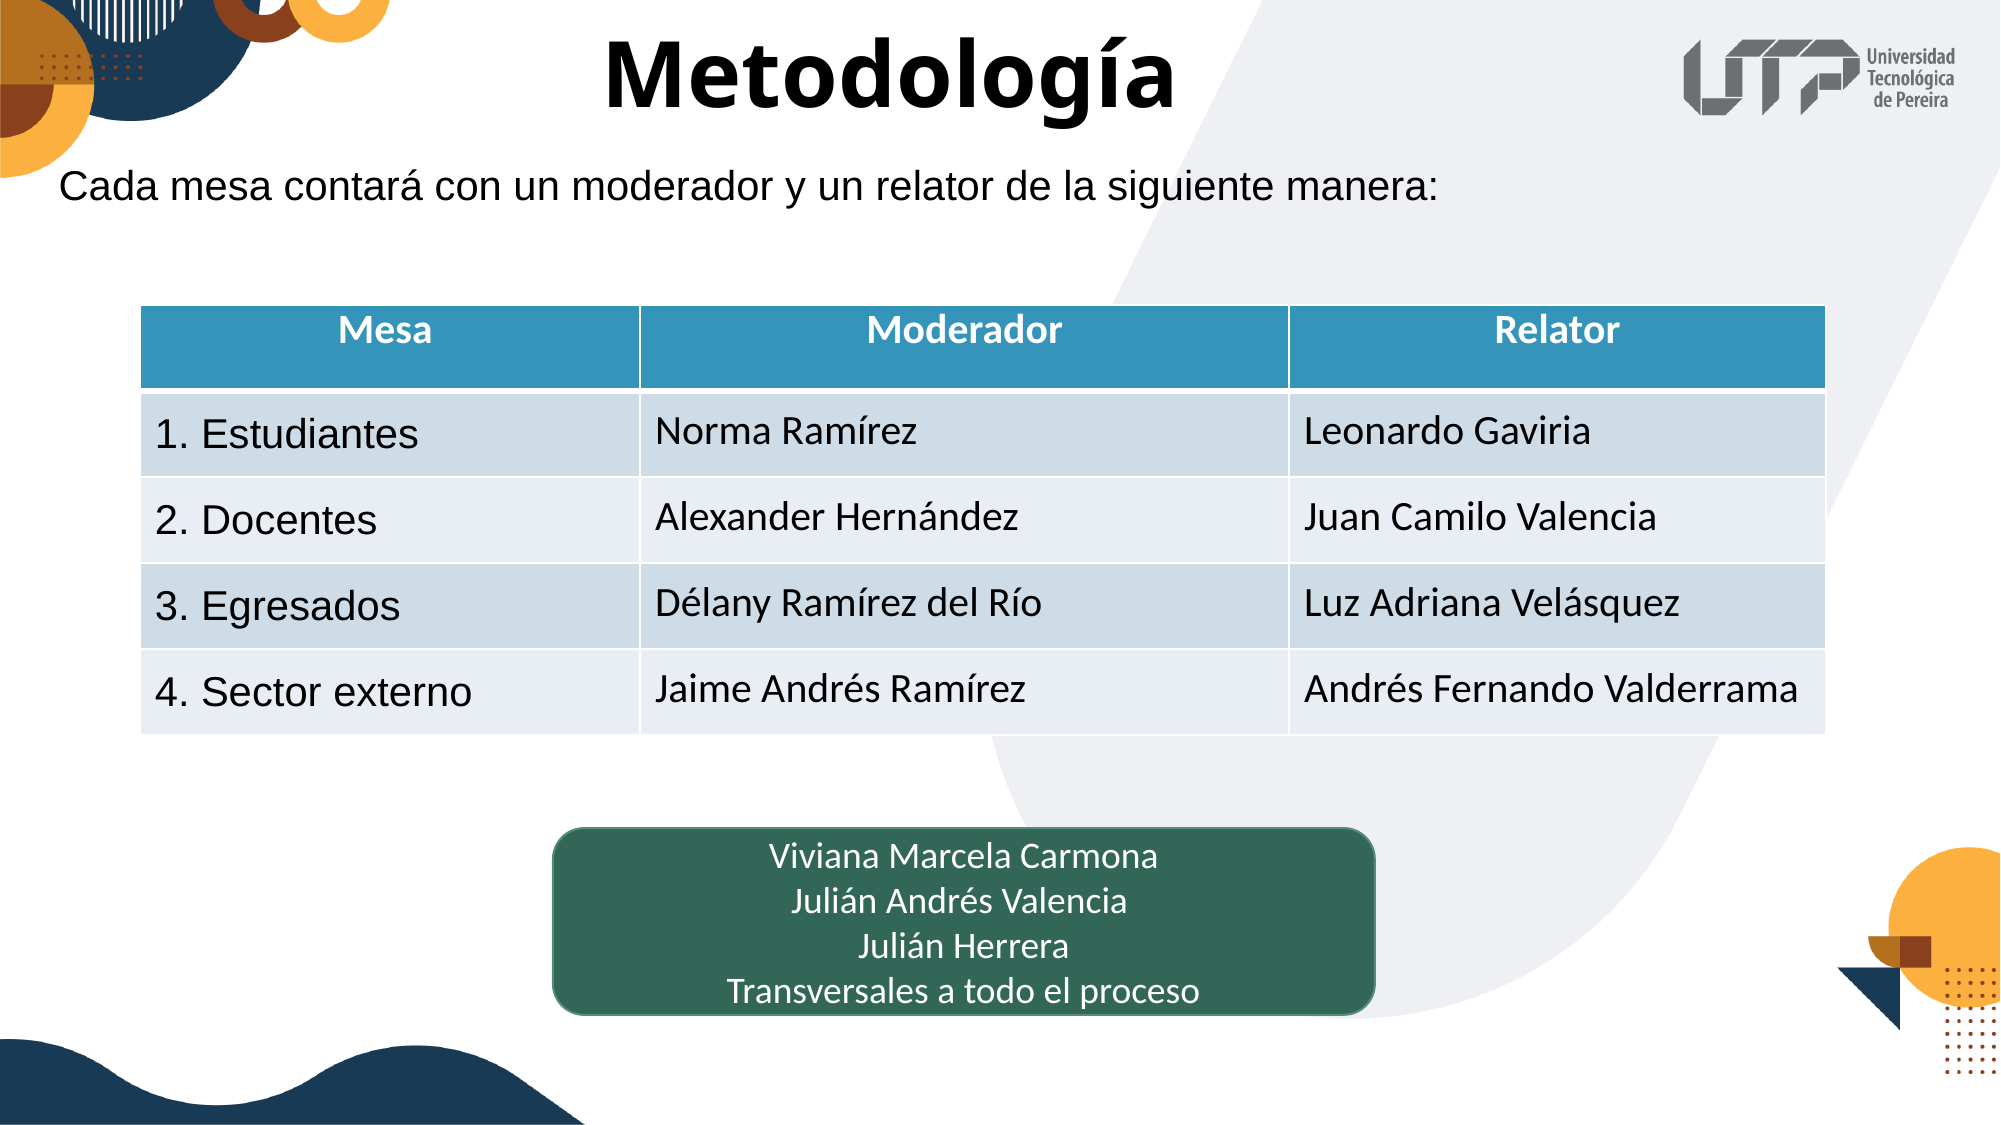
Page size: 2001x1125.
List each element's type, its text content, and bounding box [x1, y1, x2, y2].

table_header Mesa [141, 306, 639, 388]
table_cell 3. Egresados [141, 564, 639, 648]
table_cell Délany Ramírez del Río [641, 564, 1288, 648]
table_cell Juan Camilo Valencia [1290, 478, 1825, 562]
text_box Viviana Marcela Carmona Julián Andrés Valencia Julián Herrera Transversales a todo el proceso [551, 827, 1376, 1016]
table_cell Norma Ramírez [641, 394, 1288, 476]
table_cell 2. Docentes [141, 478, 639, 562]
text_box Metodología [586, 8, 1219, 134]
picture [0, 0, 2001, 1125]
table_header Moderador [641, 306, 1288, 388]
table_cell Andrés Fernando Valderrama [1290, 650, 1825, 734]
table_cell Luz Adriana Velásquez [1290, 564, 1825, 648]
table_cell 4. Sector externo [141, 650, 639, 734]
table_cell Alexander Hernández [641, 478, 1288, 562]
table_header Relator [1290, 306, 1825, 388]
table_cell Leonardo Gaviria [1290, 394, 1825, 476]
table_cell Jaime Andrés Ramírez [641, 650, 1288, 734]
table_cell 1. Estudiantes [141, 394, 639, 476]
list Cada mesa contará con un moderador y un relator de la siguiente manera: [43, 141, 1923, 934]
